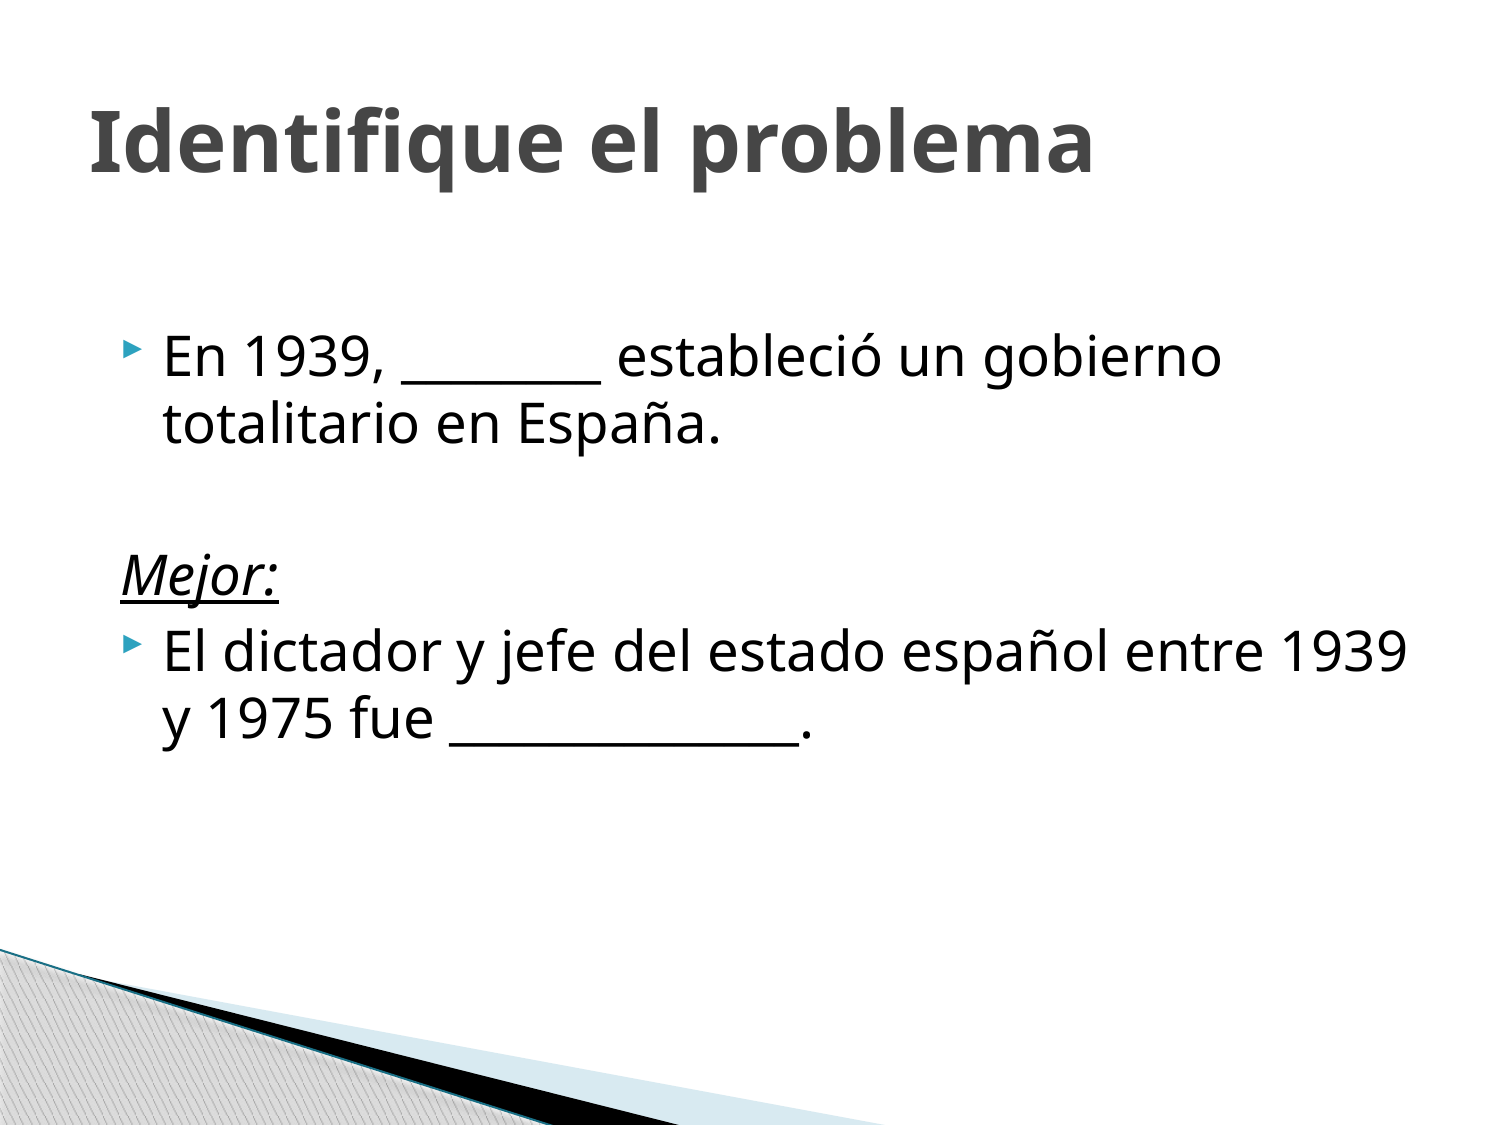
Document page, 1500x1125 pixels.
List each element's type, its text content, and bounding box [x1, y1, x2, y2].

title Identifique el problema [75, 45, 1425, 233]
list En 1939, ________ estableció un gobierno totalitario en España. Mejor: El dictador y jefe del estado español entre 1939 y 1975 fue ______________. [87, 312, 1438, 1055]
